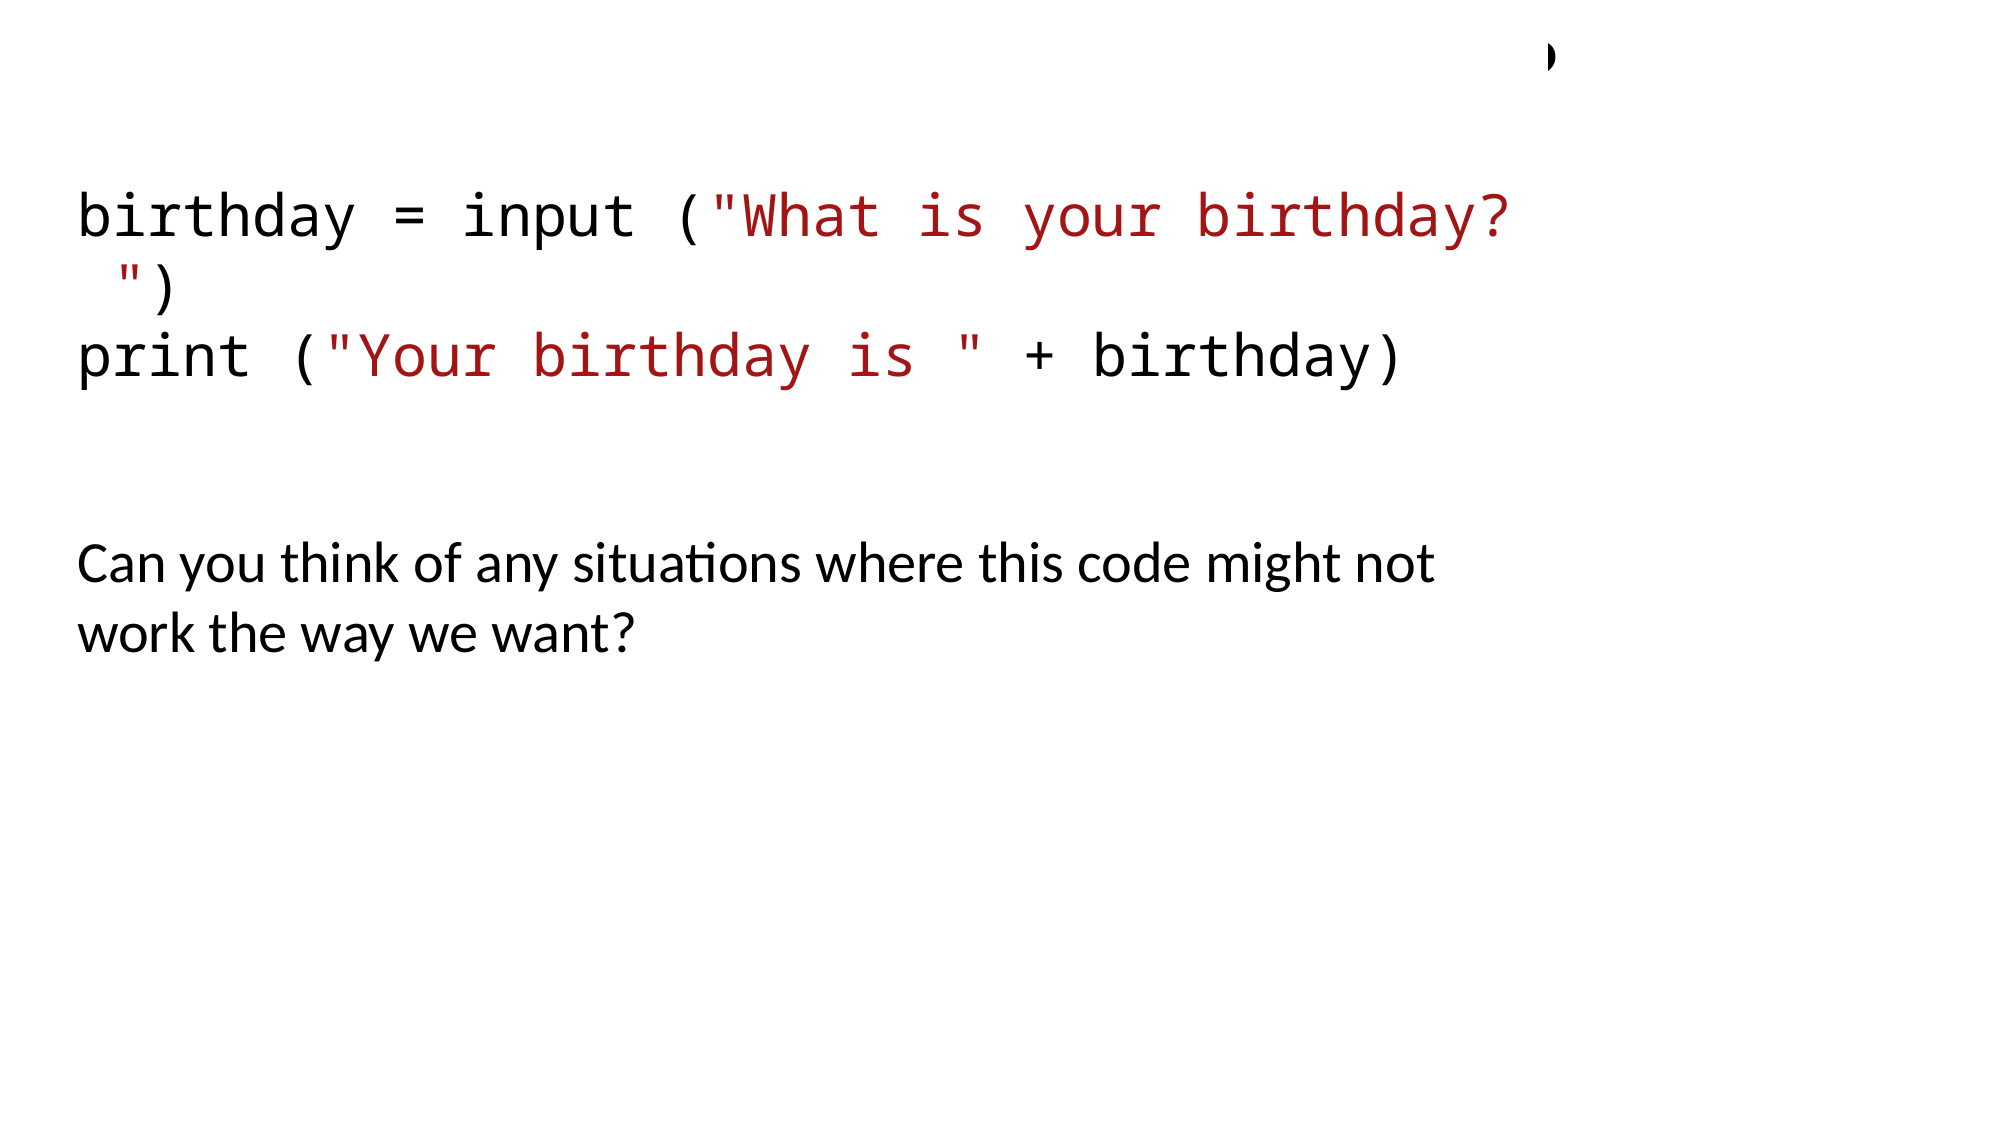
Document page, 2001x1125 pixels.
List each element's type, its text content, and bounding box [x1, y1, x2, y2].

list birthday = input ("What is your birthday? ") print ("Your birthday is " + birthday) [62, 0, 1548, 516]
text_box Can you think of any situations where this code might not work the way we want? [62, 516, 1577, 672]
title Can I ask a user for their birthday? [1548, 29, 1953, 205]
